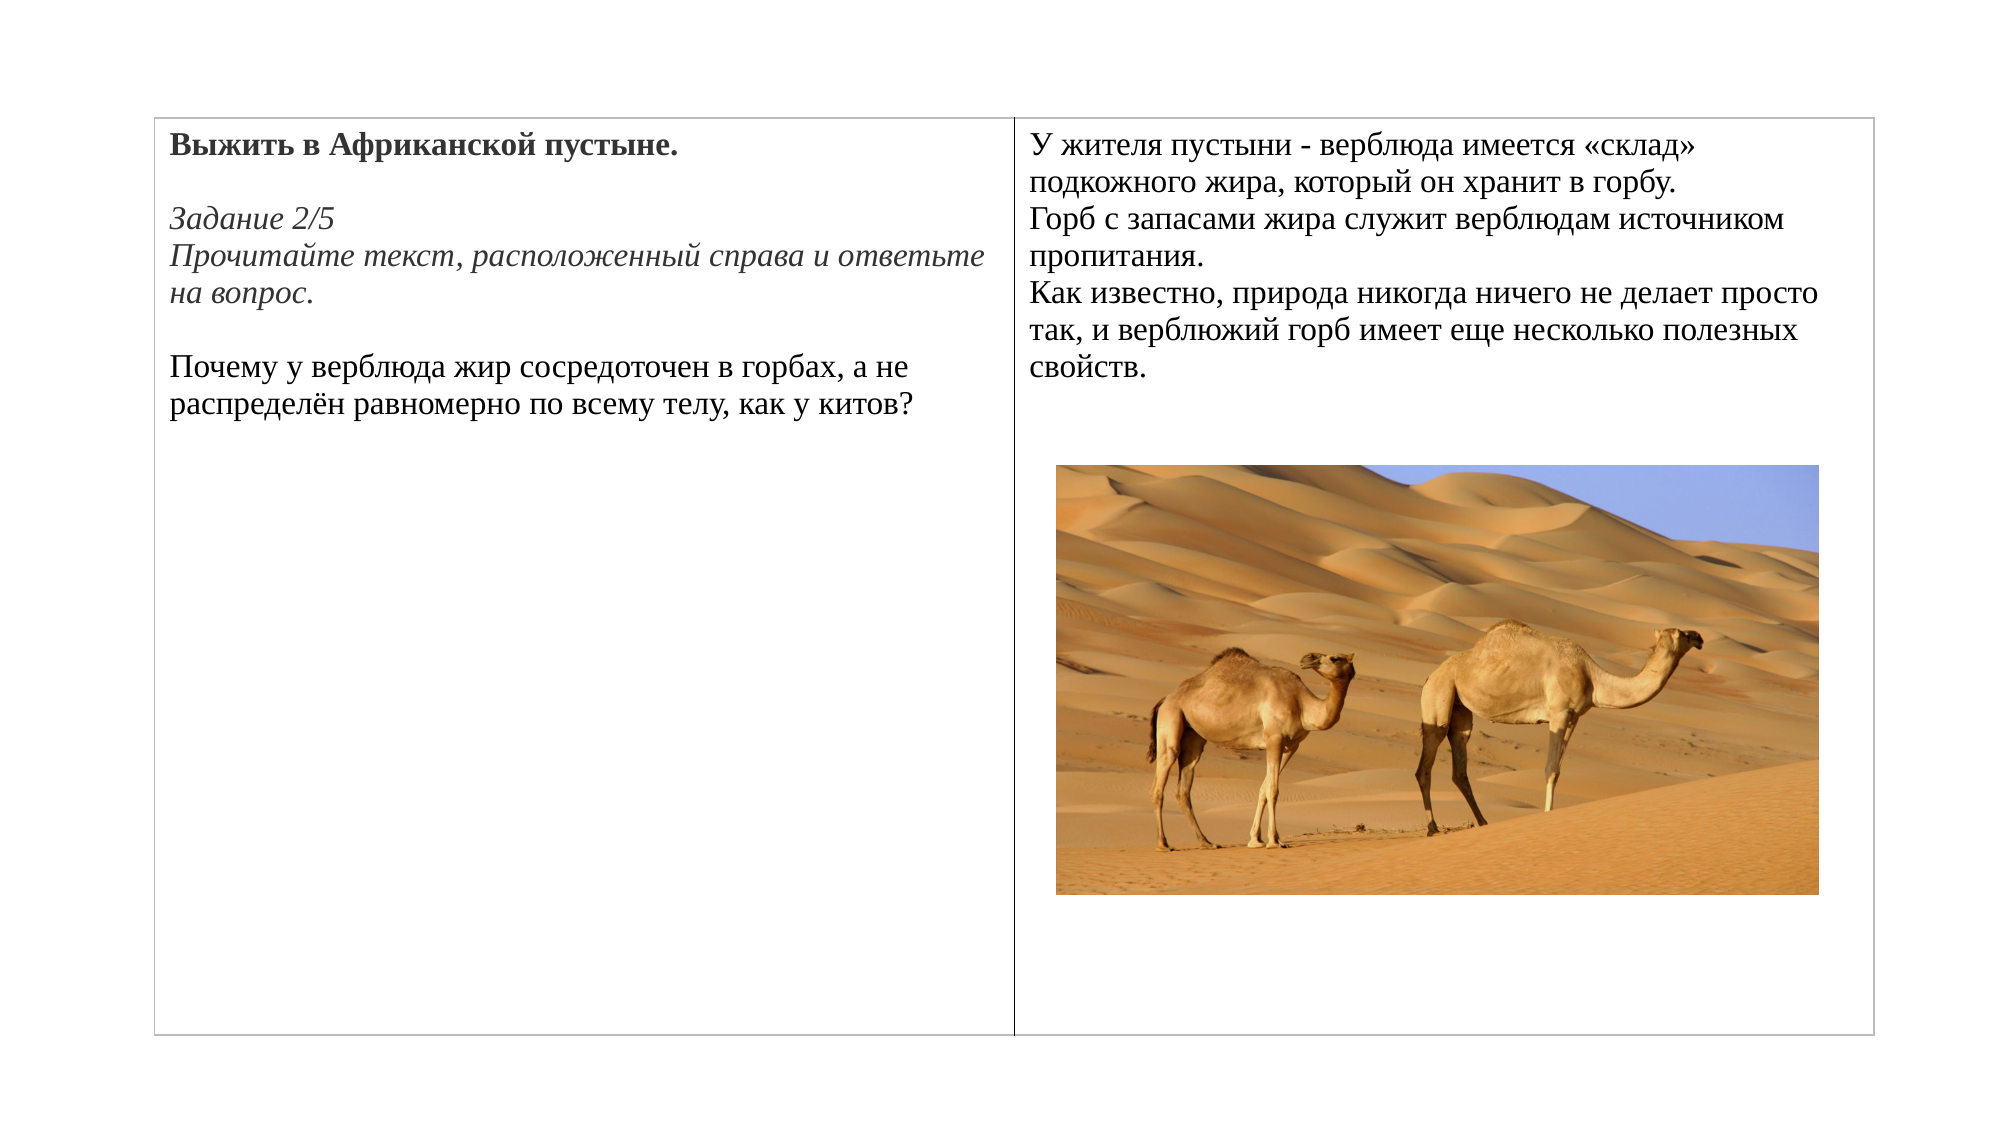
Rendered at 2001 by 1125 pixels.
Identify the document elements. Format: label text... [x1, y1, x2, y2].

picture [1056, 465, 1819, 895]
table_header У жителя пустыни - верблюда имеется «склад» подкожного жира, который он хранит в горбу. Горб с запасами жира служит верблюдам источником пропитания. Как известно, природа никогда ничего не делает просто так, и верблюжий горб имеет еще несколько полезных свойств. [1015, 119, 1873, 1034]
table_header Выжить в Африканской пустыне. Задание 2/5 Прочитайте текст, расположенный справа и ответьте на вопрос. Почему у верблюда жир сосредоточен в горбах, а не распределён равномерно по всему телу, как у китов? [155, 119, 1014, 1034]
